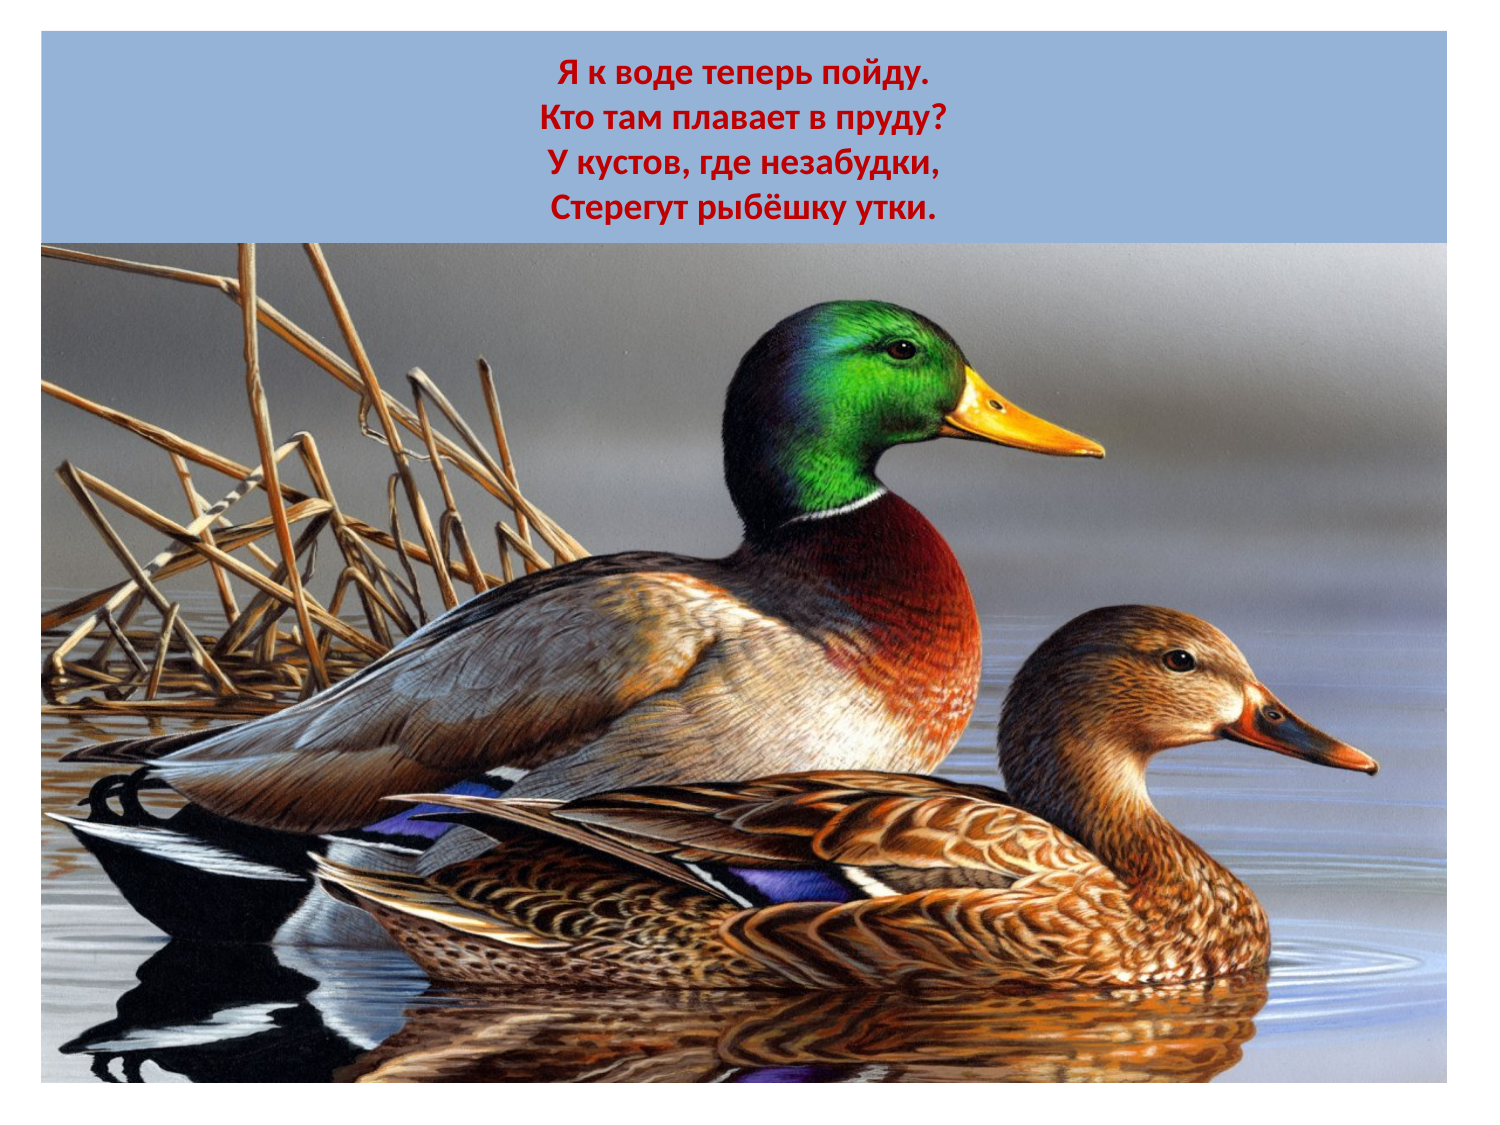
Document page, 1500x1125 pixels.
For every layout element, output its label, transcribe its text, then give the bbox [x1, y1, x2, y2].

picture [41, 243, 1448, 1083]
title Я к воде теперь пойду. Кто там плавает в пруду? У кустов, где незабудки, Стерегут рыбёшку утки. [41, 30, 1447, 242]
